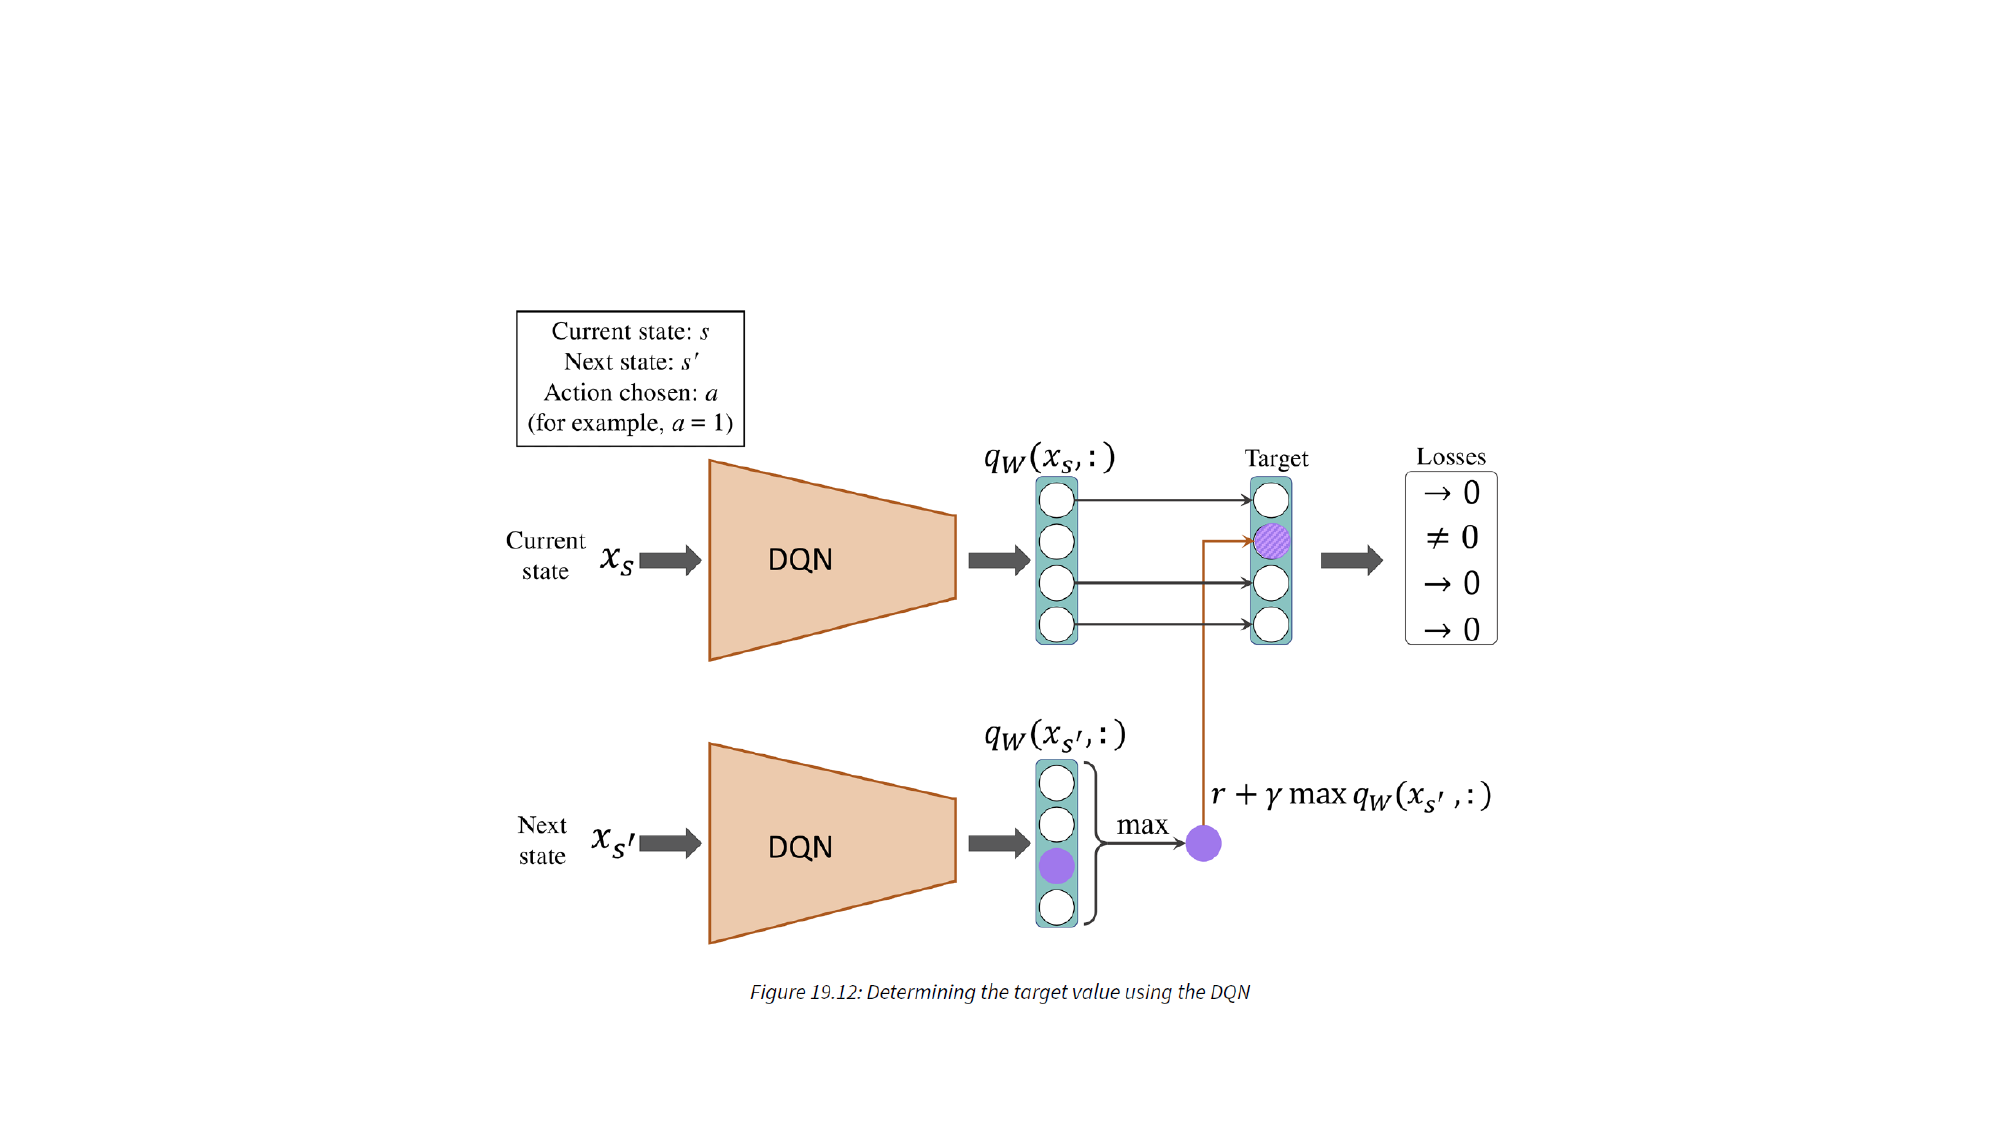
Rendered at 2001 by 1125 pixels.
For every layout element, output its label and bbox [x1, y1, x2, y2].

list [490, 299, 1510, 1014]
